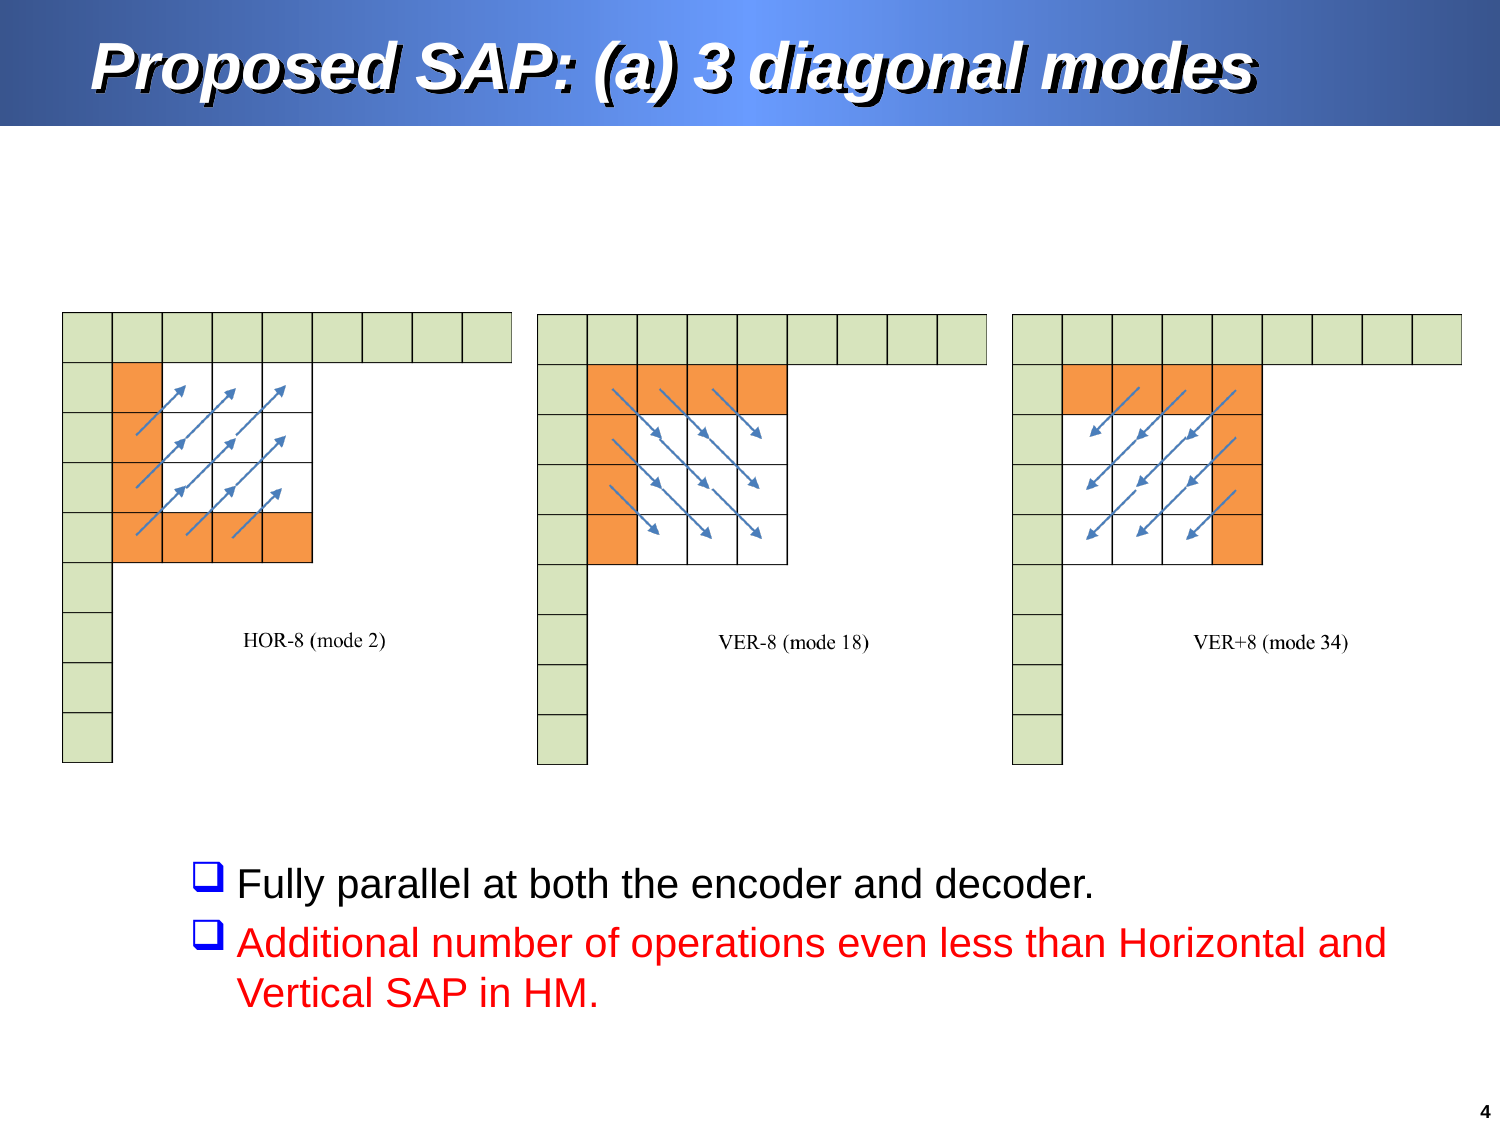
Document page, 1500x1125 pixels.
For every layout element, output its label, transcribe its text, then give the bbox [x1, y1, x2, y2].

title Proposed SAP: (a) 3 diagonal modes [74, 12, 1426, 126]
slide_number 4 [1368, 1091, 1500, 1125]
picture [537, 314, 988, 765]
picture [62, 312, 513, 763]
picture [1012, 314, 1463, 765]
text_box Fully parallel at both the encoder and decoder. Additional number of operations even less than Horizontal and Vertical SAP in HM. [99, 849, 1425, 1024]
